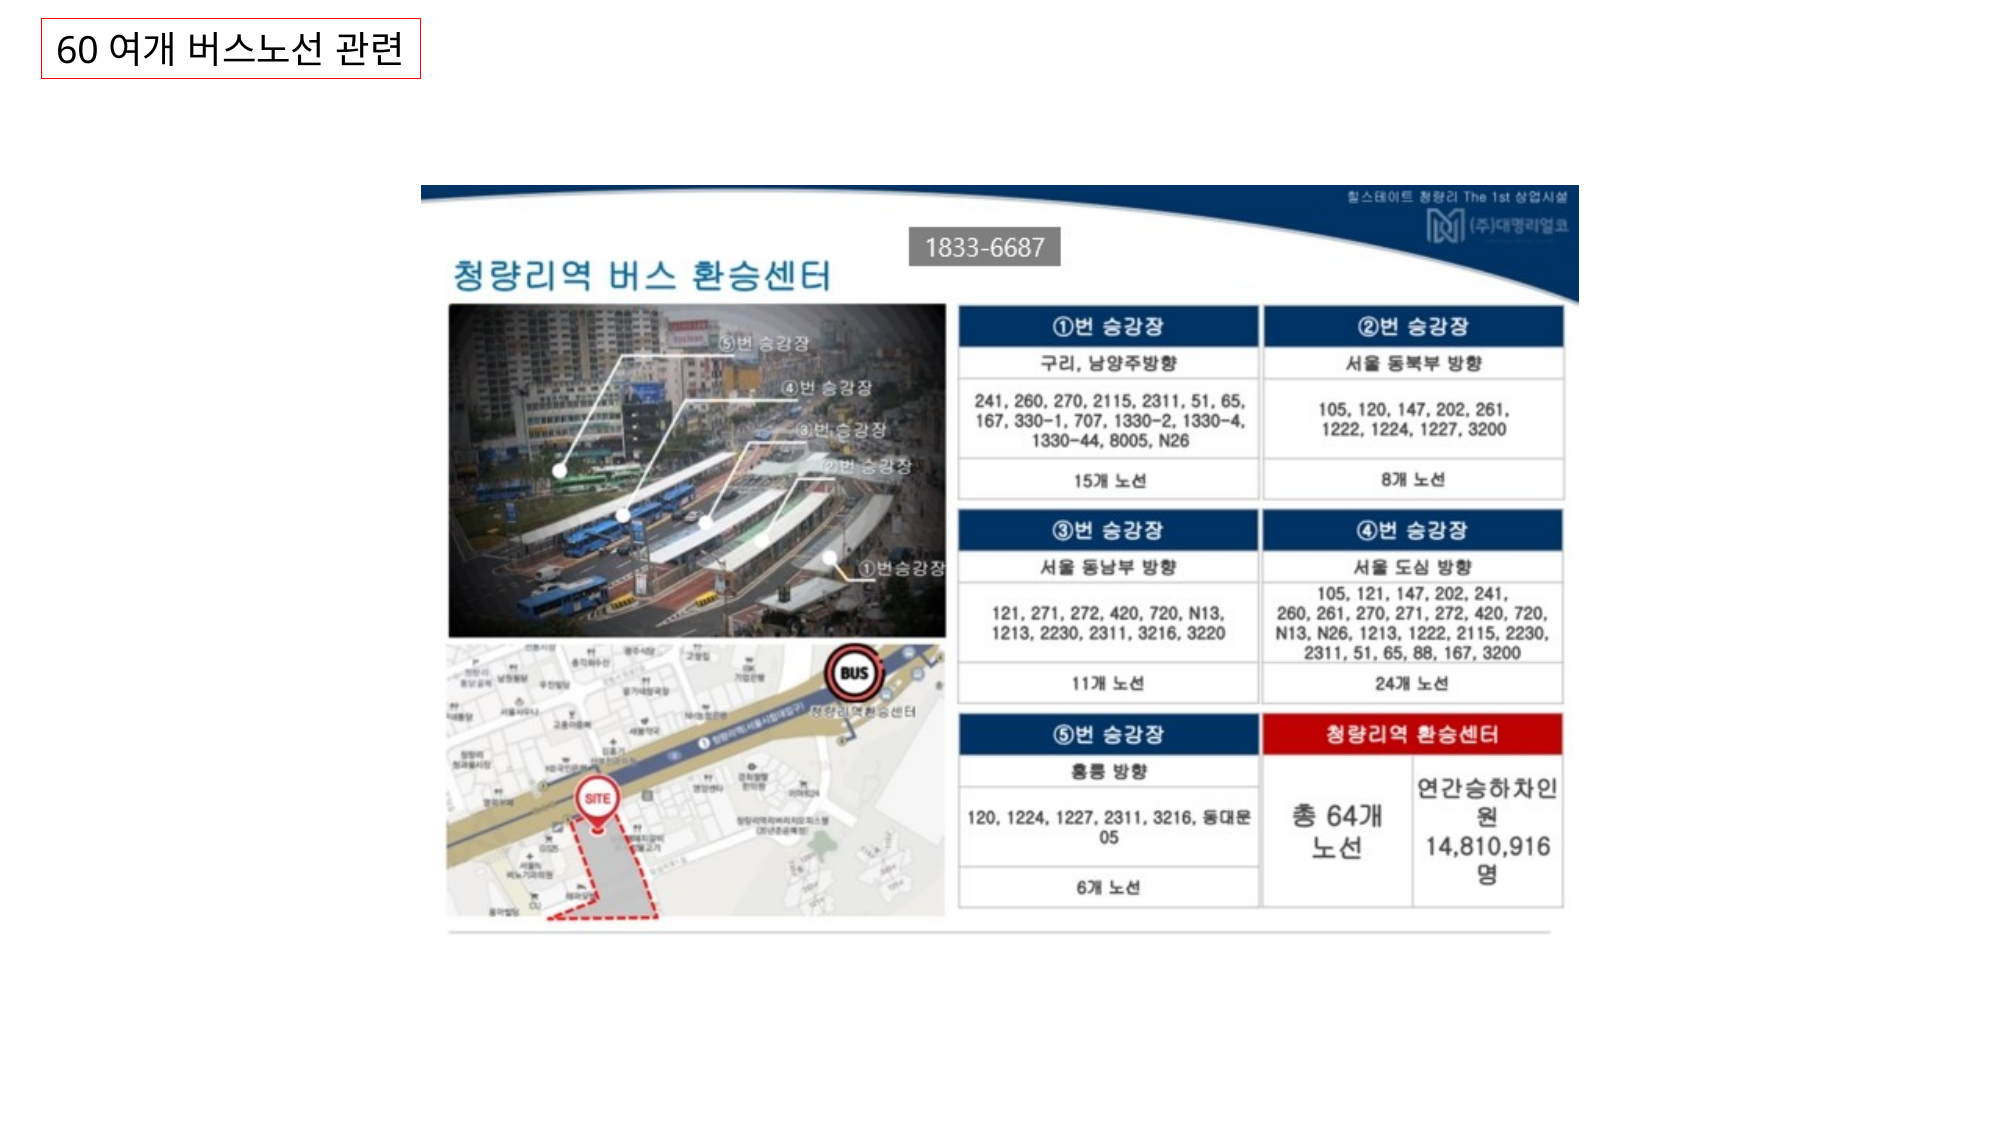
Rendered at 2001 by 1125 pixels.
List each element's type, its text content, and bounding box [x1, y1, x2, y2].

text_box 60여개 버스노선 관련 [41, 18, 421, 79]
picture [421, 185, 1579, 940]
